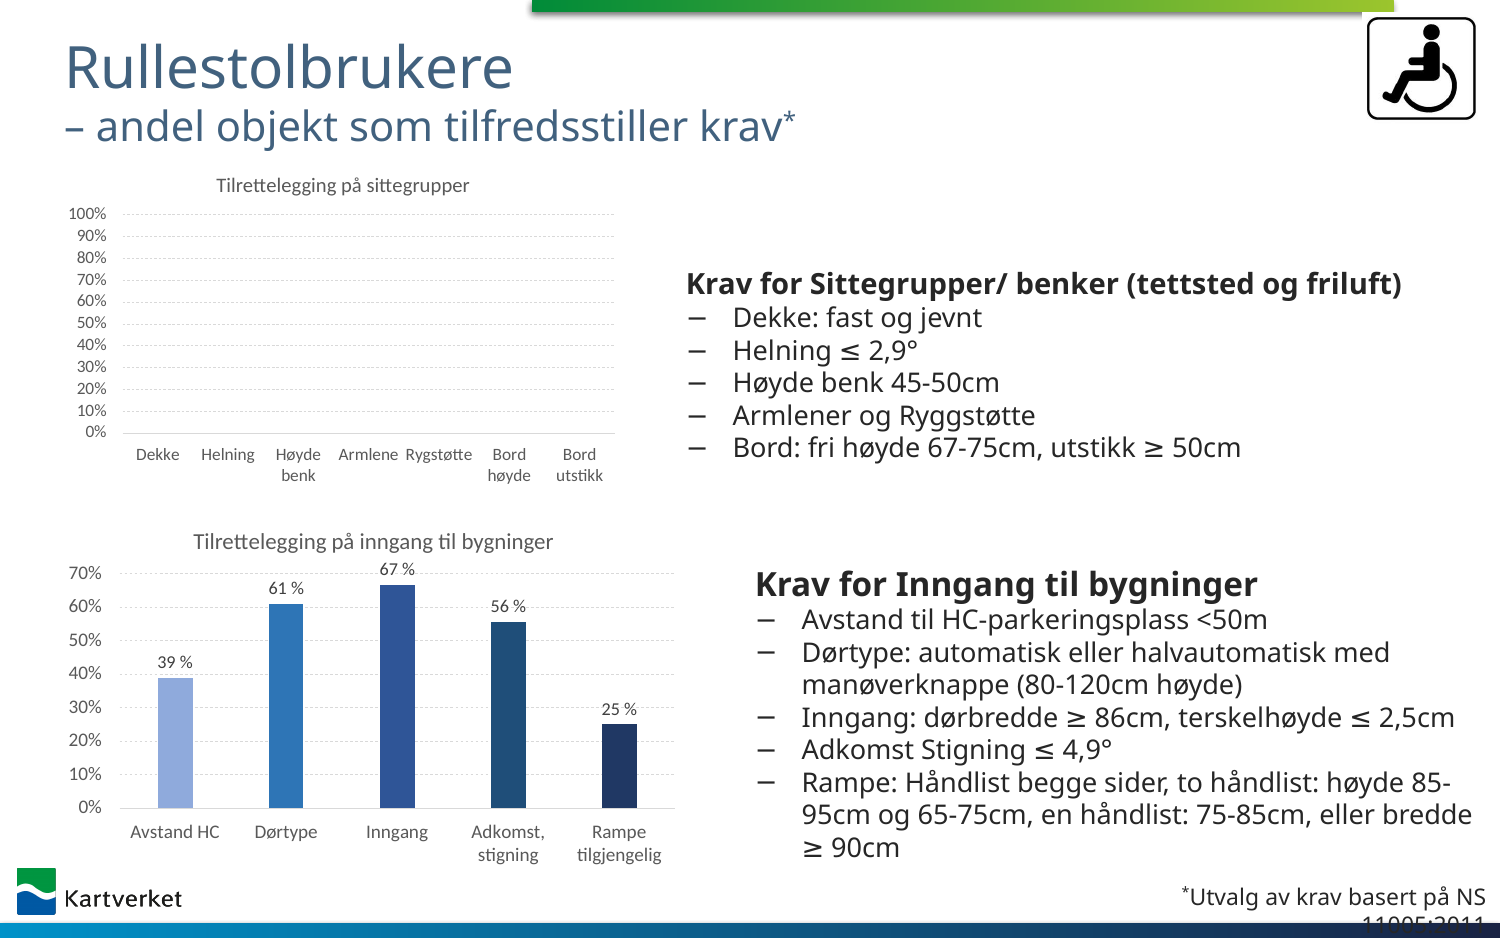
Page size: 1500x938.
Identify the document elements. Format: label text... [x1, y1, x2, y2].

text_box Rullestolbrukere – andel objekt som tilfredsstiller krav* [49, 25, 1431, 158]
picture [1362, 12, 1481, 126]
picture [62, 166, 625, 492]
text_box Krav for Sittegrupper/ benker (tettsted og friluft) Dekke: fast og jevnt Helning ≤ 2,9° Høyde benk 45-50cm Armlener og Ryggstøtte Bord: fri høyde 67-75cm, utstikk ≥ 50cm [670, 258, 1418, 471]
text_box Krav for Inngang til bygninger Avstand til HC-parkeringsplass <50m Dørtype: automatisk eller halvautomatisk med manøverknappe (80-120cm høyde) Inngang: dørbredde ≥ 86cm, terskelhøyde ≤ 2,5cm Adkomst Stigning ≤ 4,9° Rampe: Håndlist begge sider, to håndlist: høyde 85-95cm og 65-75cm, en håndlist: 75-85cm, eller bredde ≥ 90cm [740, 555, 1491, 870]
picture [62, 520, 686, 874]
text_box *Utvalg av krav basert på NS 11005:2011 [1068, 873, 1500, 938]
